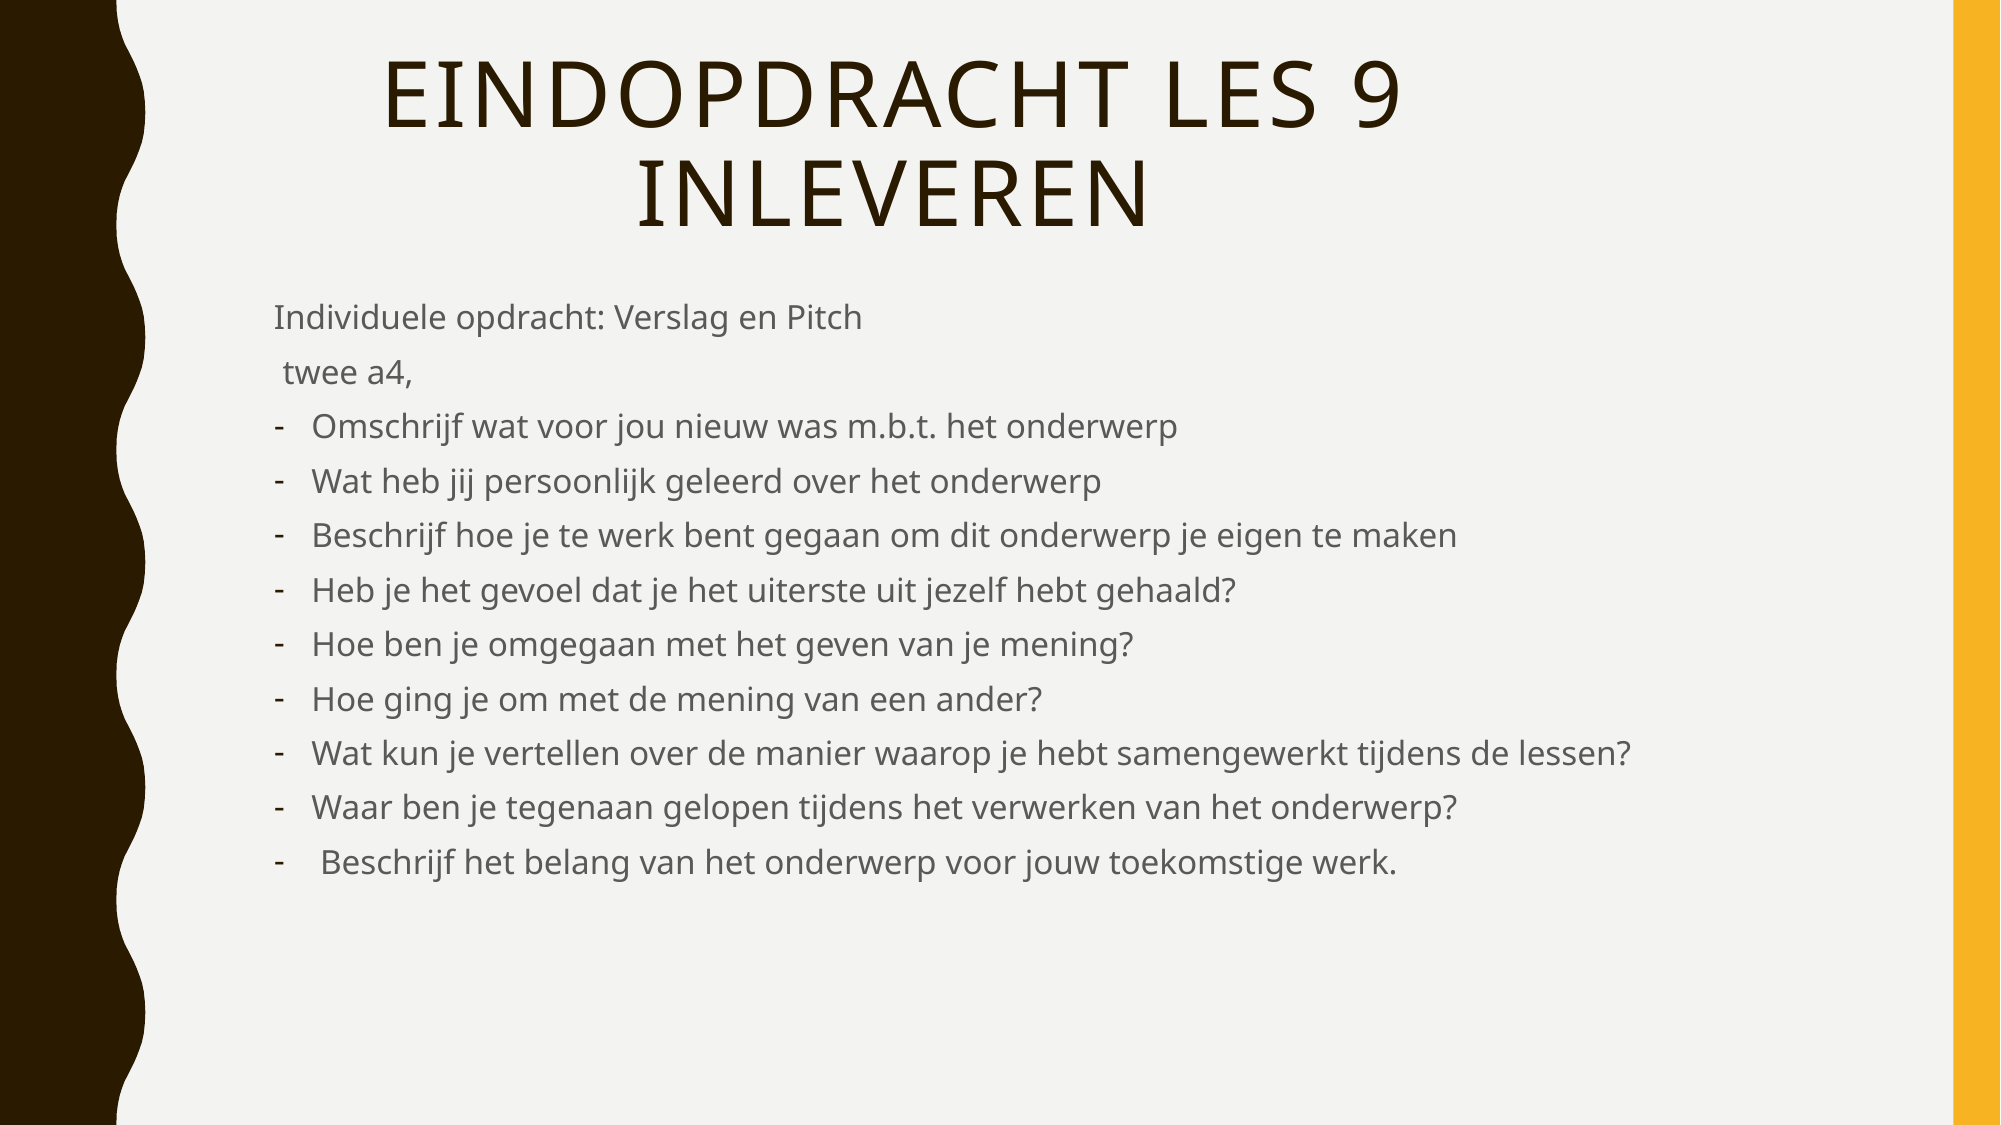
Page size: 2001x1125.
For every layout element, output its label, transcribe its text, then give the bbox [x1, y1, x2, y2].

title Eindopdracht les 9 inleveren [194, 21, 1595, 254]
list Individuele opdracht: Verslag en Pitch twee a4, Omschrijf wat voor jou nieuw was m.b.t. het onderwerp Wat heb jij persoonlijk geleerd over het onderwerp Beschrijf hoe je te werk bent gegaan om dit onderwerp je eigen te maken Heb je het gevoel dat je het uiterste uit jezelf hebt gehaald? Hoe ben je omgegaan met het geven van je mening? Hoe ging je om met de mening van een ander? Wat kun je vertellen over de manier waarop je hebt samengewerkt tijdens de lessen? Waar ben je tegenaan gelopen tijdens het verwerken van het onderwerp? Beschrijf het belang van het onderwerp voor jouw toekomstige werk. [258, 289, 1700, 960]
